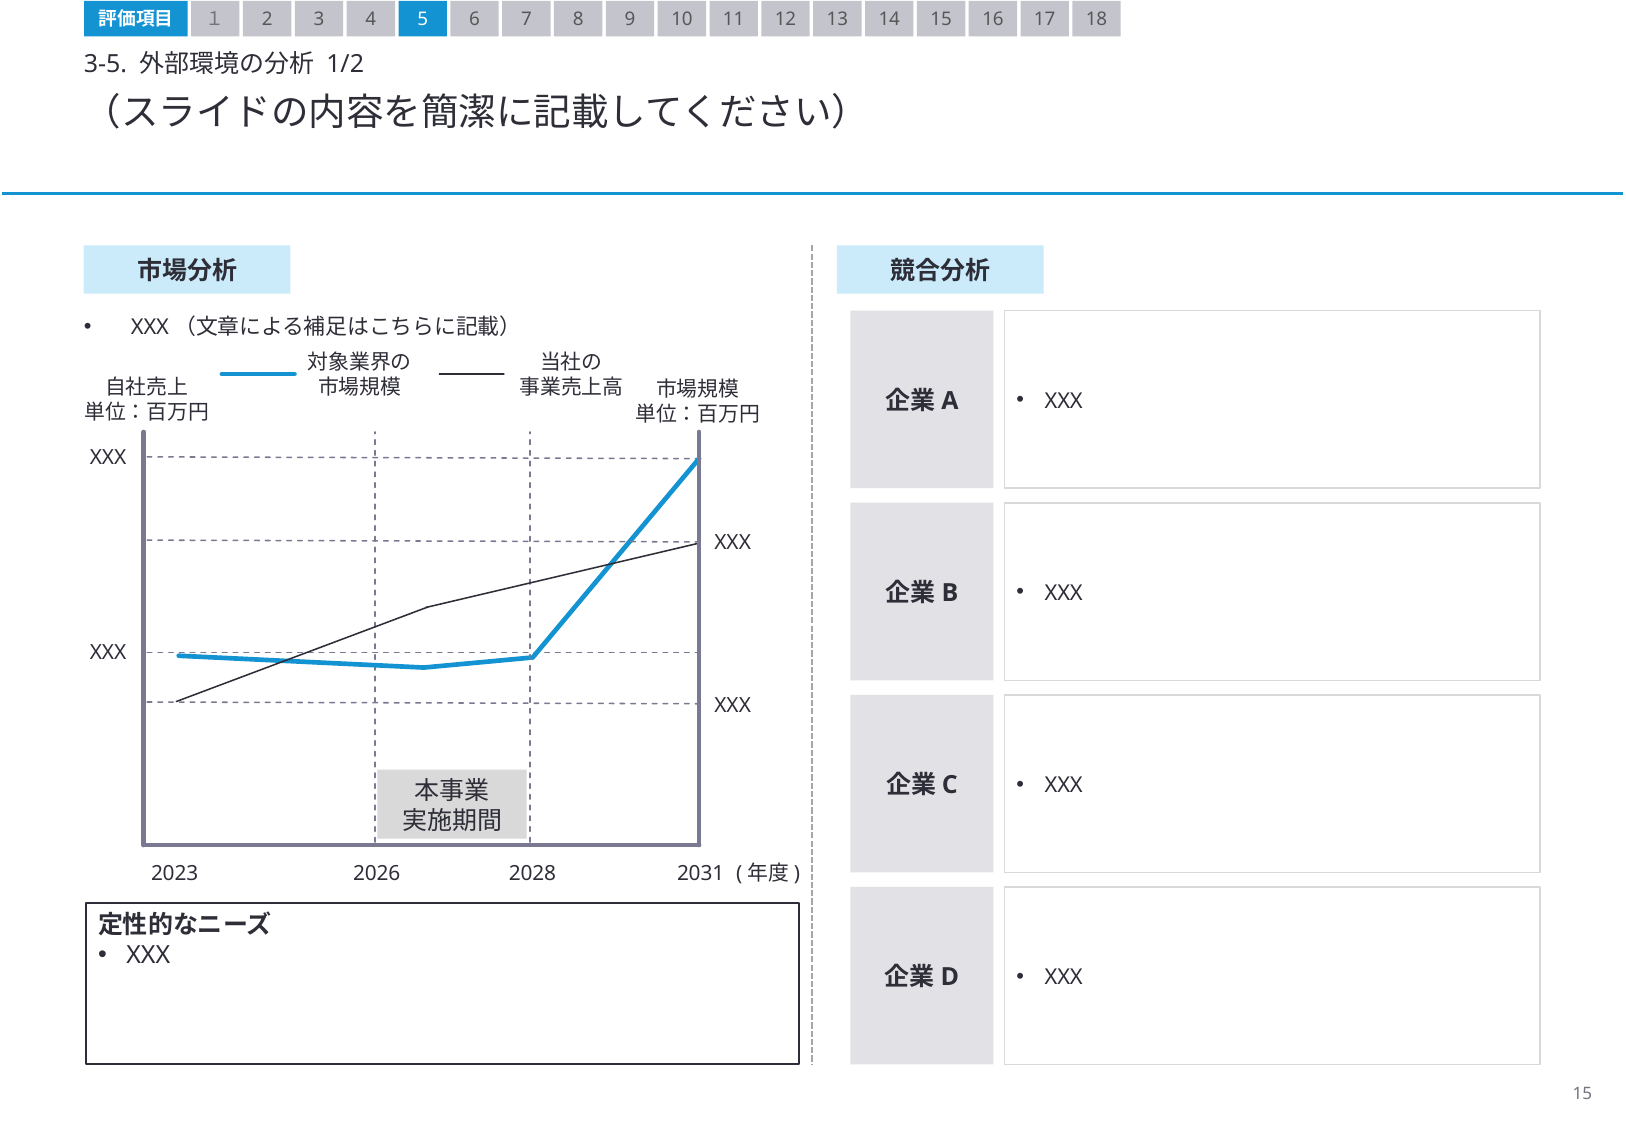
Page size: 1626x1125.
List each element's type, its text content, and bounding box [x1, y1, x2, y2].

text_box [850, 310, 1541, 1065]
list 3-5. 外部環境の分析 1/2 [84, 40, 1543, 82]
text_box 定性的なニーズ XXX [85, 904, 800, 1065]
text_box XXX（文章による補足はこちらに記載） [83, 302, 788, 347]
list （スライドの内容を簡潔に記載してください） [84, 83, 1543, 183]
text_box 競合分析 [836, 244, 1045, 295]
text_box 市場分析 [83, 244, 291, 295]
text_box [83, 0, 1122, 37]
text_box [66, 347, 825, 904]
